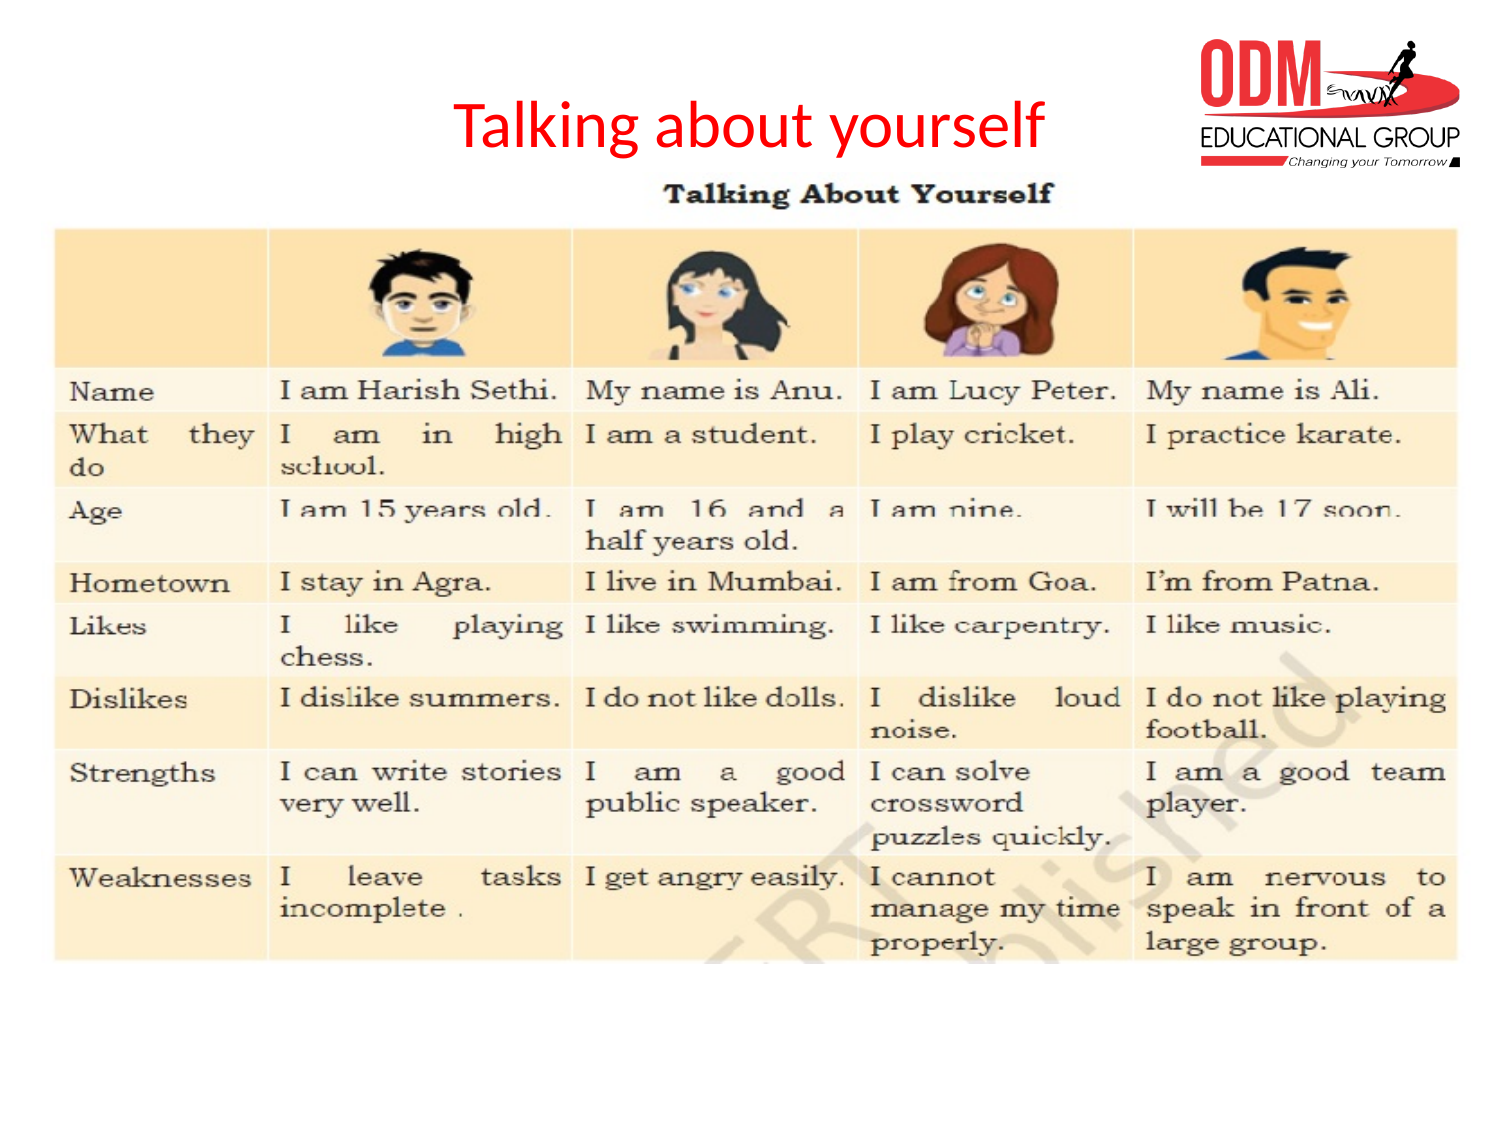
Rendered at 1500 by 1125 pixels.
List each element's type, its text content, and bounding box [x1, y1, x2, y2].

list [41, 172, 1471, 965]
picture [1200, 38, 1461, 168]
title Talking about yourself [75, 45, 1195, 171]
